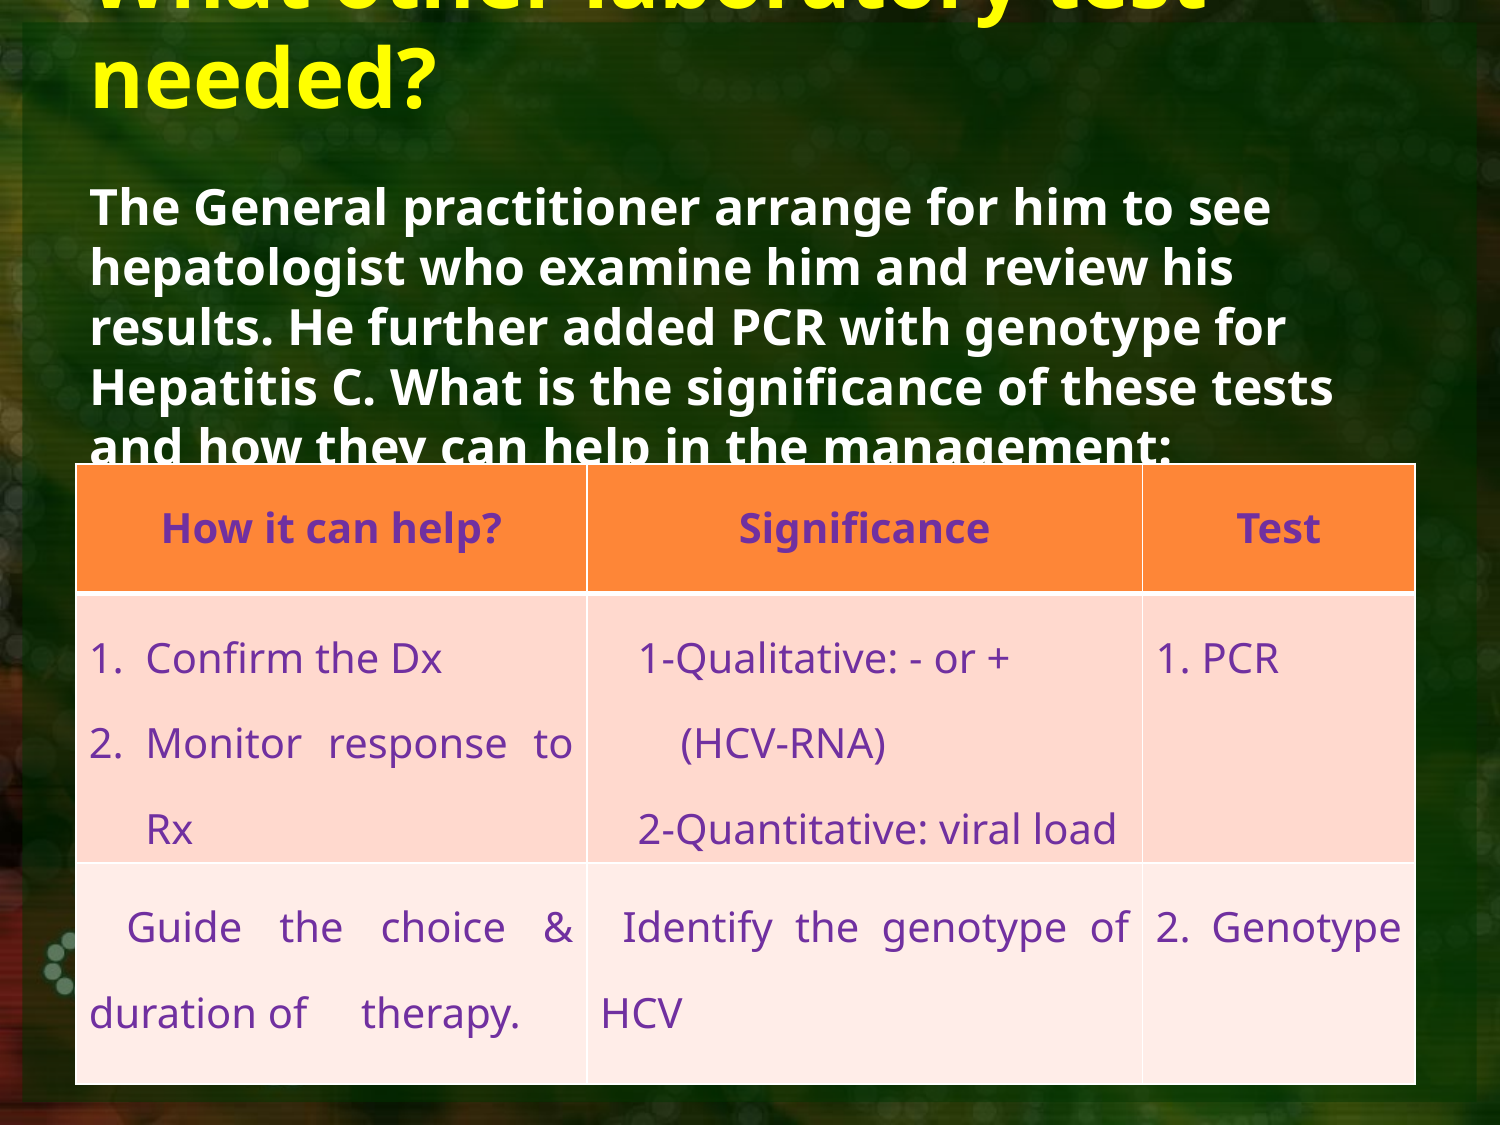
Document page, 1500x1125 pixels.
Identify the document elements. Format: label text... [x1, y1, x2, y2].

table_cell 1-Qualitative: - or + (HCV-RNA) 2-Quantitative: viral load [588, 596, 1142, 862]
table_header How it can help? [77, 465, 586, 591]
title What other laboratory test needed? [74, 44, 1425, 167]
table_header Test [1143, 465, 1414, 591]
table_cell Guide the choice & duration of therapy. [77, 864, 586, 1083]
table_header Significance [588, 465, 1142, 591]
list The General practitioner arrange for him to see hepatologist who examine him and review his results. He further added PCR with genotype for Hepatitis C. What is the significance of these tests and how they can help in the management: [74, 167, 1425, 911]
table_cell Confirm the Dx Monitor response to Rx [77, 596, 586, 862]
table_cell Identify the genotype of HCV [588, 864, 1142, 1083]
table_cell 1. PCR [1143, 596, 1414, 862]
table_cell 2. Genotype [1143, 864, 1414, 1083]
picture [0, 0, 1500, 1125]
